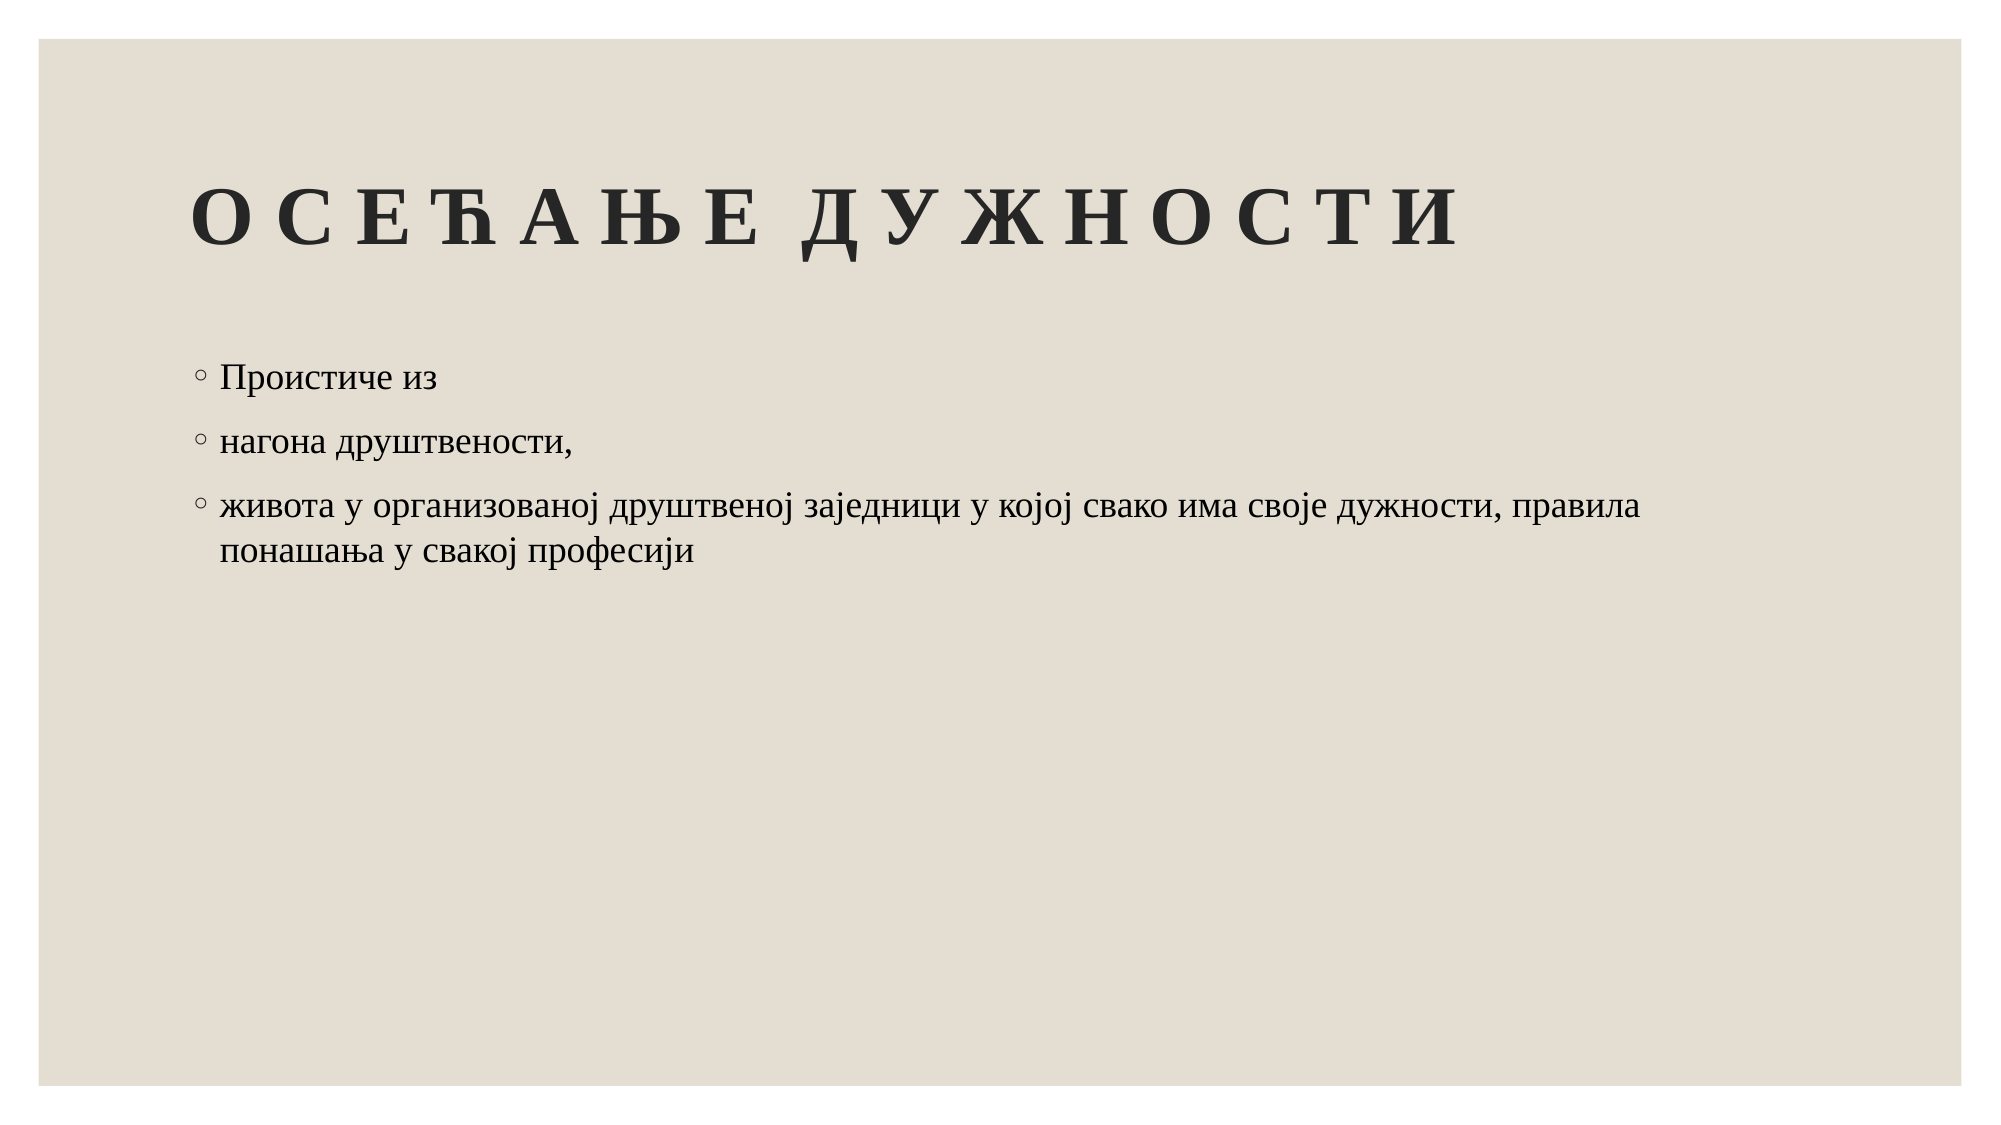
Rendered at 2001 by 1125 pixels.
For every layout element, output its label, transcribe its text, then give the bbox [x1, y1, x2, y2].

title О С Е Ћ А Њ Е Д У Ж Н О С Т И [174, 105, 1825, 331]
list Проистиче из нагонa друштвенoсти, живота у oргaнизoвaнoј друштвеној заједници у којој свако има своје дужности, правила понашања у свакој професији [174, 345, 1825, 990]
